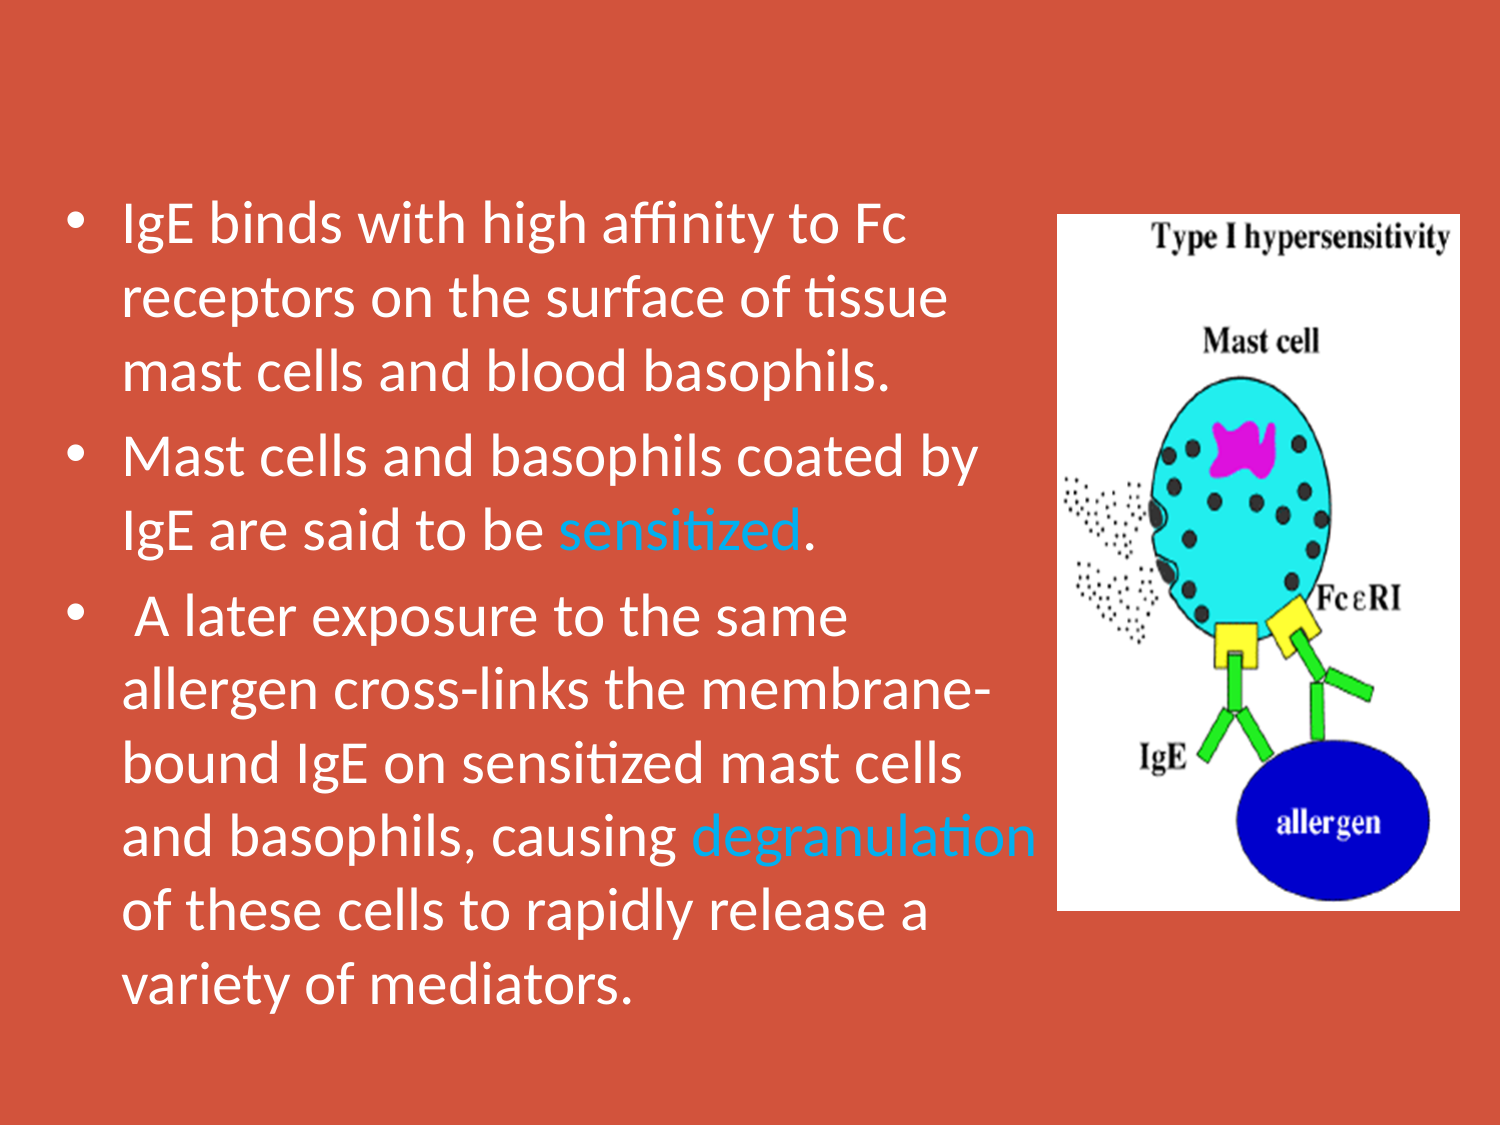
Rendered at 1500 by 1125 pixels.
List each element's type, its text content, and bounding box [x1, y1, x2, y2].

picture [1056, 214, 1460, 911]
list IgE binds with high affinity to Fc receptors on the surface of tissue mast cells and blood basophils. Mast cells and basophils coated by IgE are said to be sensitized. A later exposure to the same allergen cross-links the membrane-bound IgE on sensitized mast cells and basophils, causing degranulation of these cells to rapidly release a variety of mediators. [50, 174, 1058, 1050]
